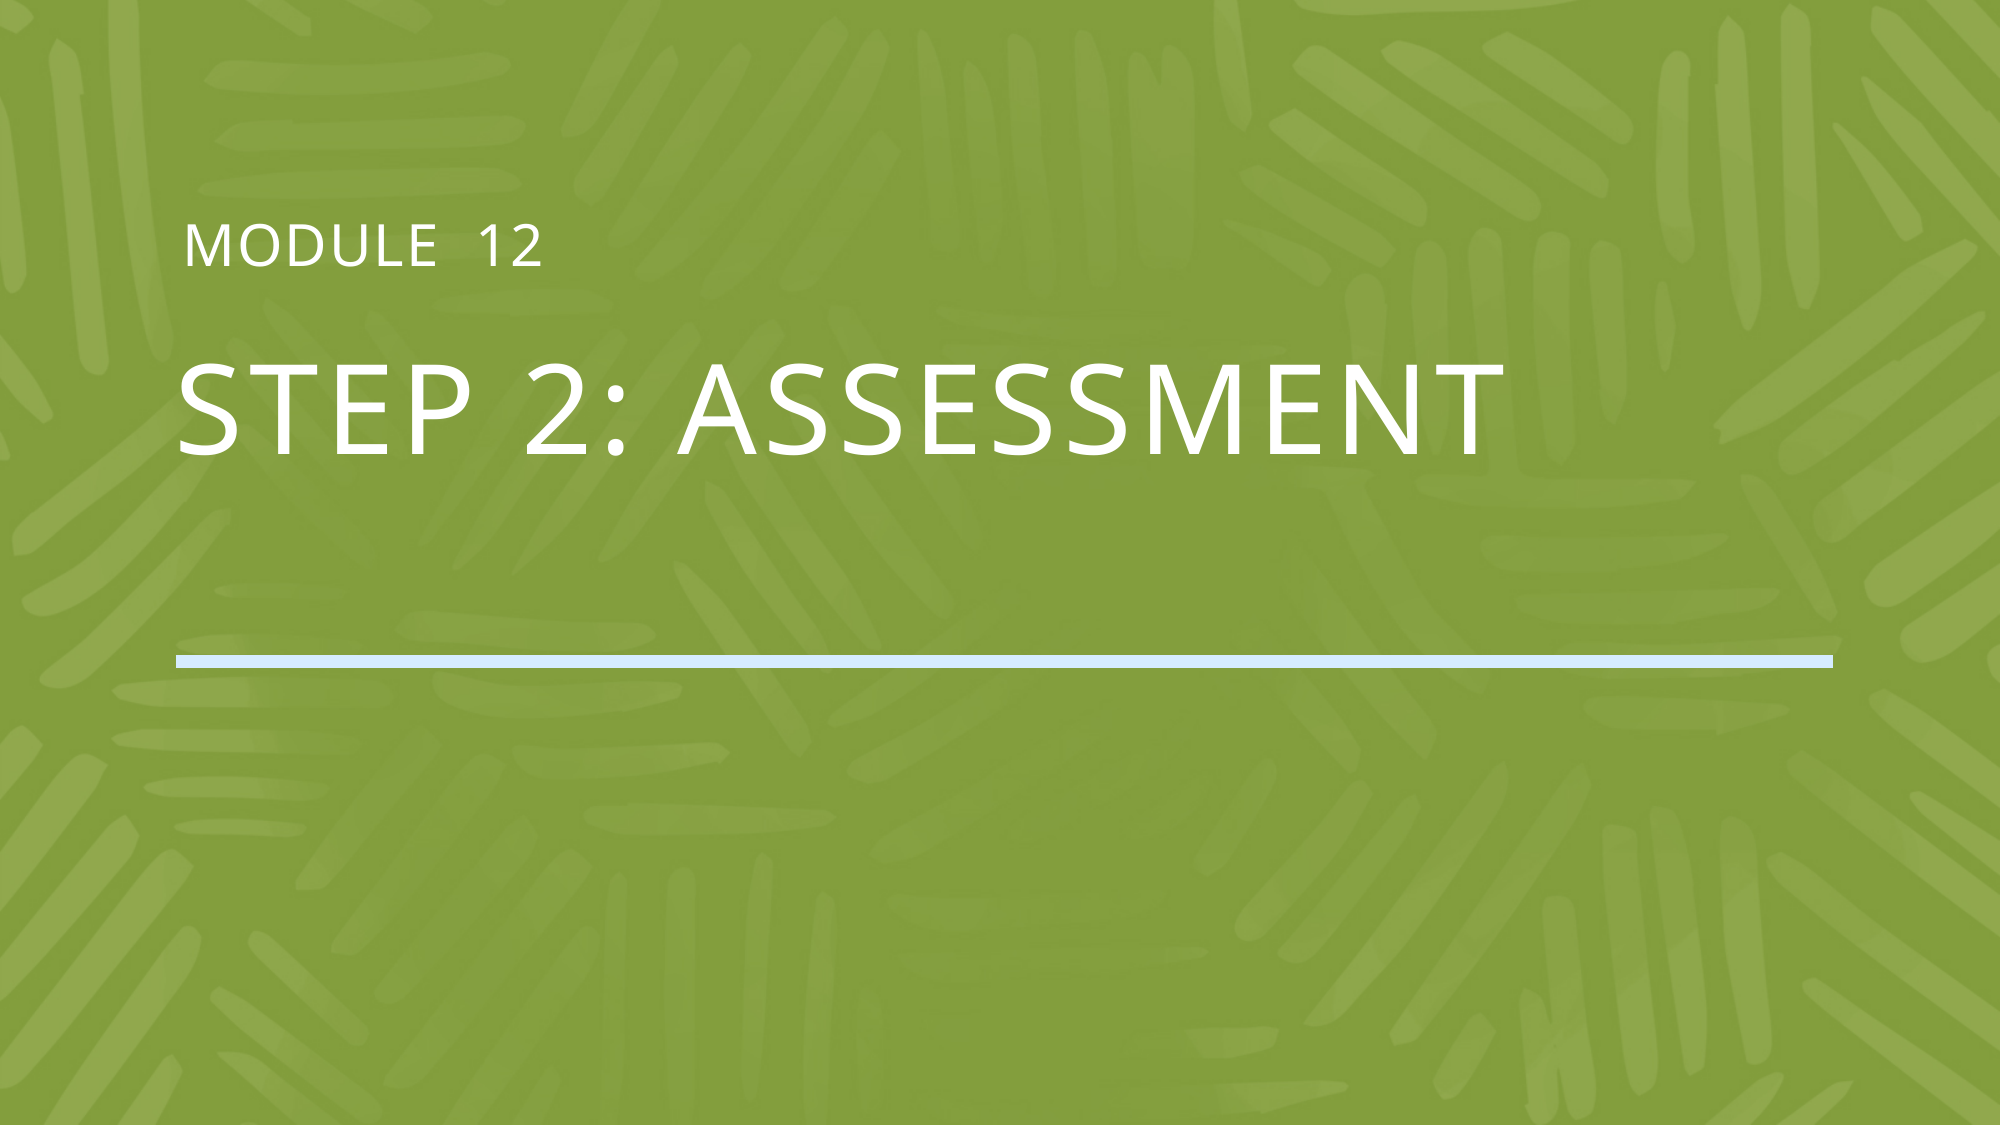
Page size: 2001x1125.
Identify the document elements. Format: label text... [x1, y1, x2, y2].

title STEP 2: assessment [159, 327, 1841, 673]
list MODULE 12 [159, 207, 1855, 327]
picture [0, 0, 2000, 1125]
